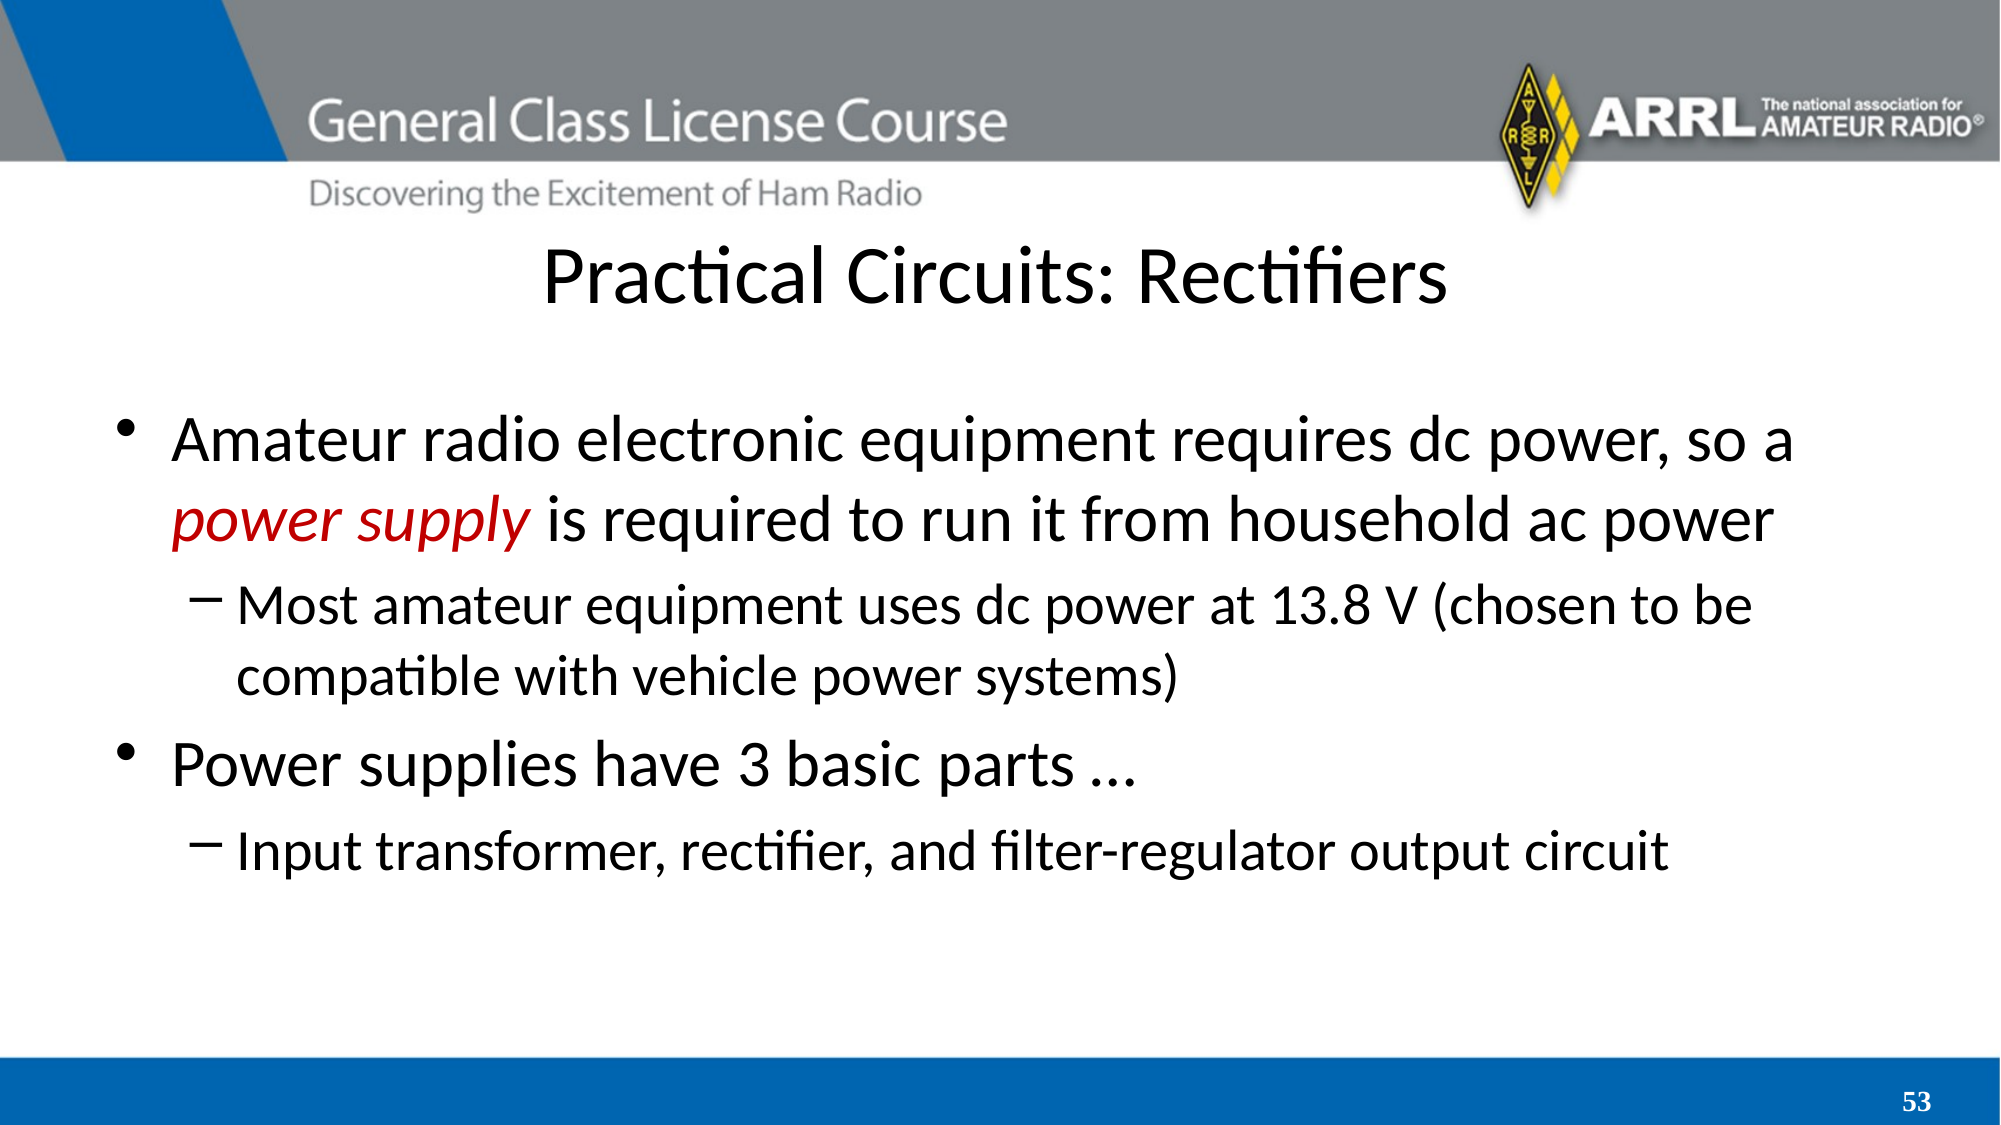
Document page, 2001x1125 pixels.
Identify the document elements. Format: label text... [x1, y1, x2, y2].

list Amateur radio electronic equipment requires dc power, so a power supply is required to run it from household ac power Most amateur equipment uses dc power at 13.8 V (chosen to be compatible with vehicle power systems) Power supplies have 3 basic parts … Input transformer, rectifier, and filter-regulator output circuit [99, 387, 1900, 1075]
picture [0, 0, 2001, 1125]
title Practical Circuits: Rectifiers [96, 212, 1897, 356]
